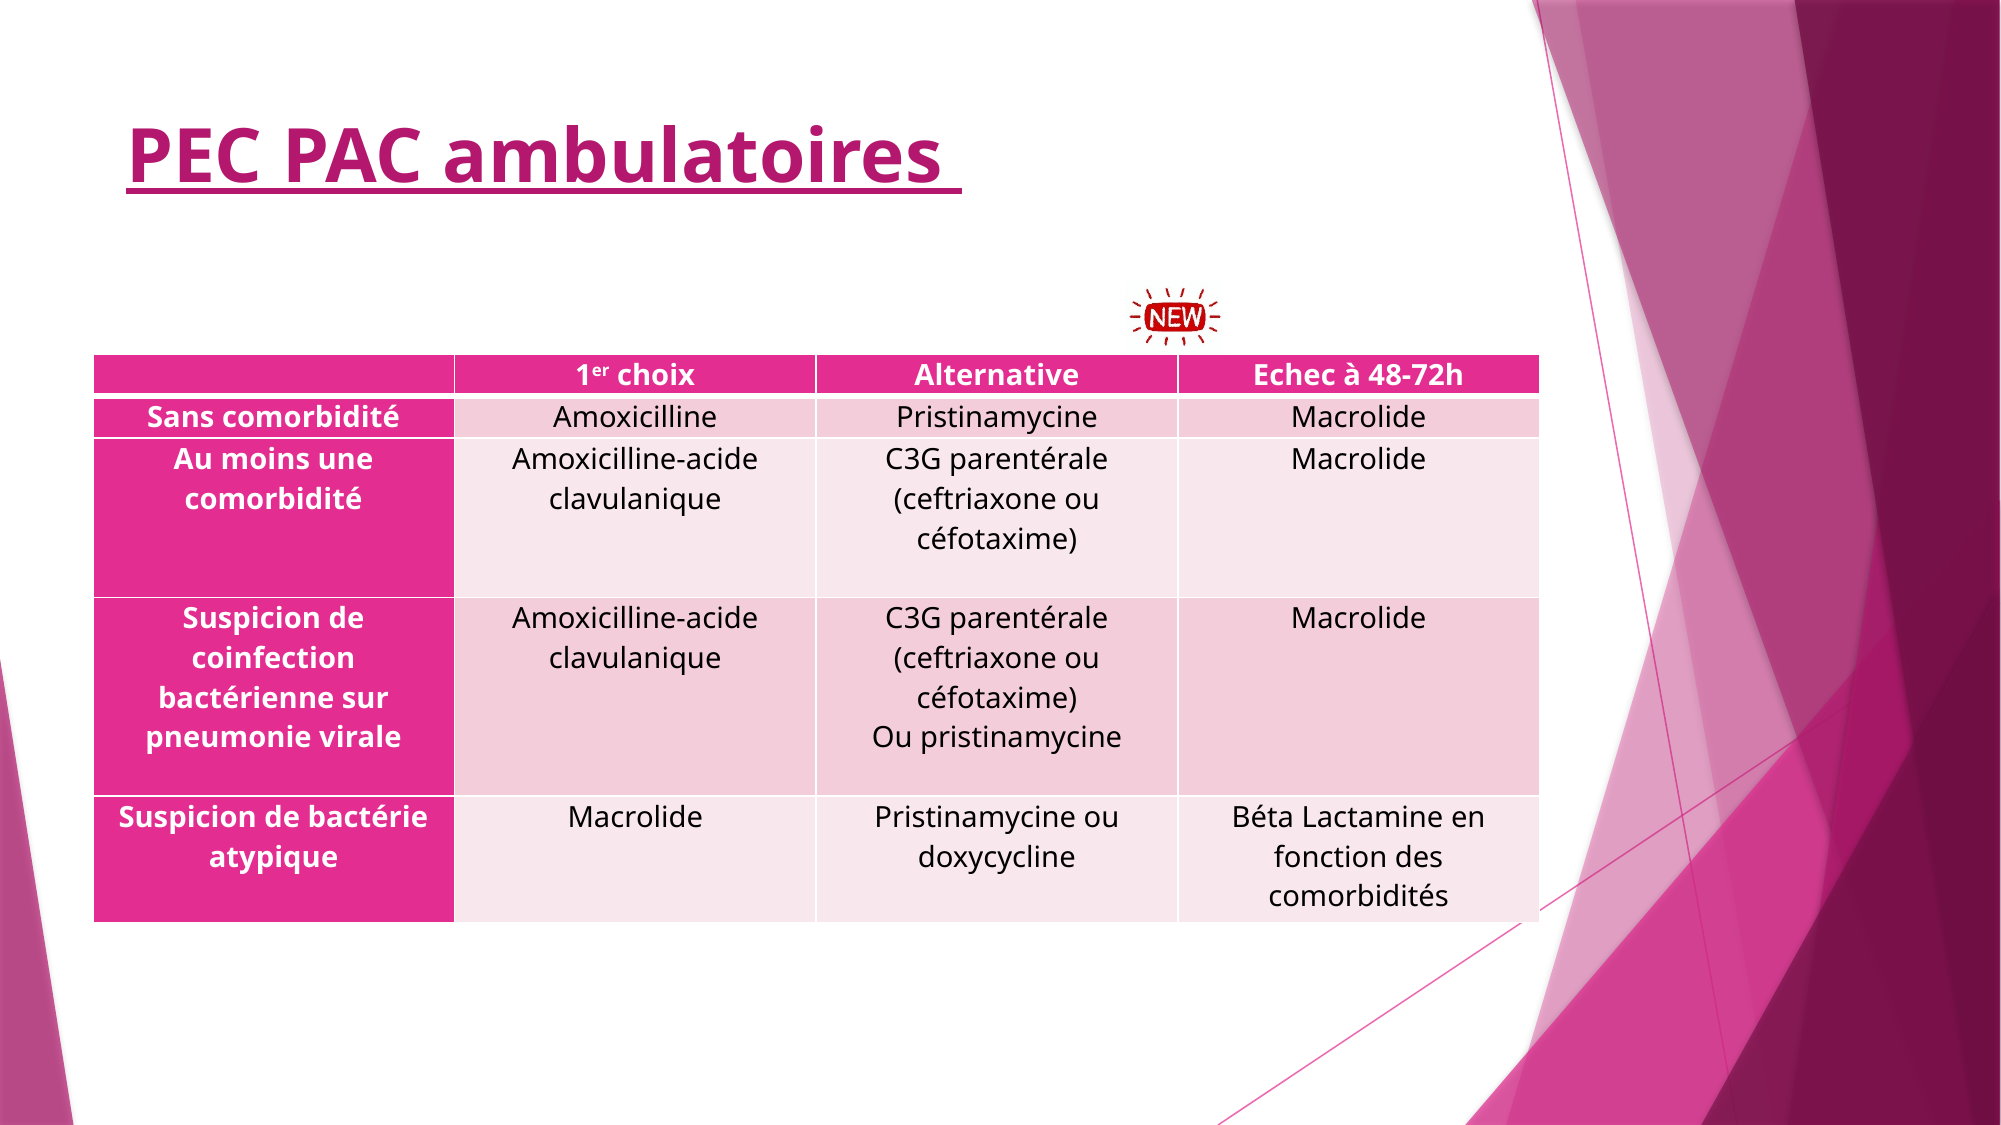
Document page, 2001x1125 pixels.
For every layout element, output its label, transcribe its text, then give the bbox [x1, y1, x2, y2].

table_cell Pristinamycine ou doxycycline [817, 797, 1177, 922]
table_cell Macrolide [1179, 439, 1539, 597]
table_cell Pristinamycine [817, 399, 1177, 437]
table_cell C3G parentérale (ceftriaxone ou céfotaxime) Ou pristinamycine [817, 598, 1177, 795]
table_cell Amoxicilline-acide clavulanique [455, 598, 815, 795]
table_header [94, 355, 454, 393]
table_header 1er choix [455, 355, 815, 393]
table_header Alternative [817, 355, 1177, 393]
table_cell Béta Lactamine en fonction des comorbidités [1179, 797, 1539, 922]
picture [1124, 279, 1223, 354]
table_cell Amoxicilline [455, 399, 815, 437]
table_cell Macrolide [1179, 598, 1539, 795]
title PEC PAC ambulatoires [111, 99, 1522, 317]
table_cell Macrolide [1179, 399, 1539, 437]
table_cell Suspicion de coinfection bactérienne sur pneumonie virale [94, 598, 454, 795]
table_header Echec à 48-72h [1179, 355, 1539, 393]
table_cell Amoxicilline-acide clavulanique [455, 439, 815, 597]
table_cell C3G parentérale (ceftriaxone ou céfotaxime) [817, 439, 1177, 597]
table_cell Suspicion de bactérie atypique [94, 797, 454, 922]
table_cell Sans comorbidité [94, 399, 454, 437]
table_cell Au moins une comorbidité [94, 439, 454, 597]
table_cell Macrolide [455, 797, 815, 922]
